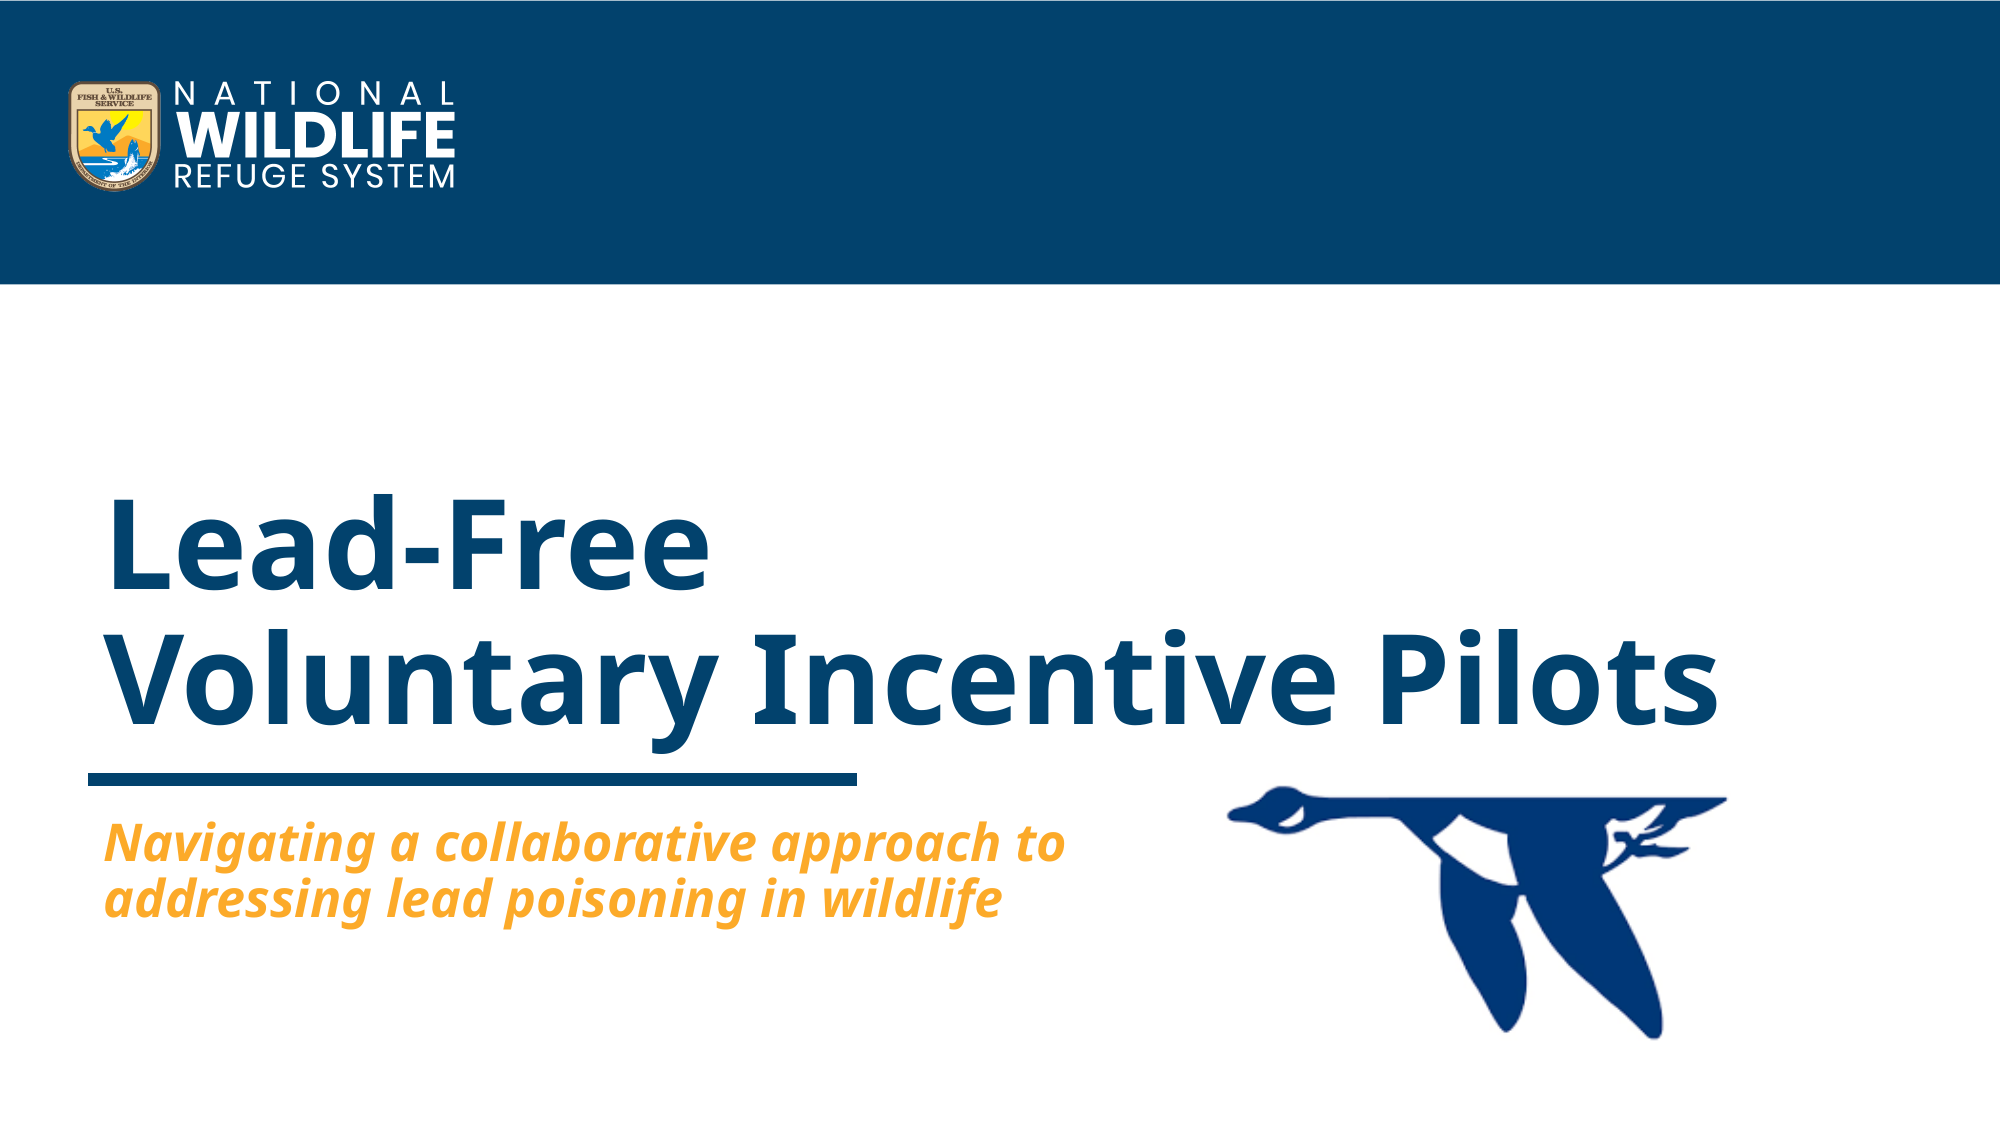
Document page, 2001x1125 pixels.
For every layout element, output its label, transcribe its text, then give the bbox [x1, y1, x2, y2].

picture [47, 66, 473, 206]
picture [1199, 758, 1748, 1092]
subtitle Navigating a collaborative approach to addressing lead poisoning in wildlife [88, 808, 1143, 958]
title Lead-Free Voluntary Incentive Pilots [88, 268, 1765, 759]
